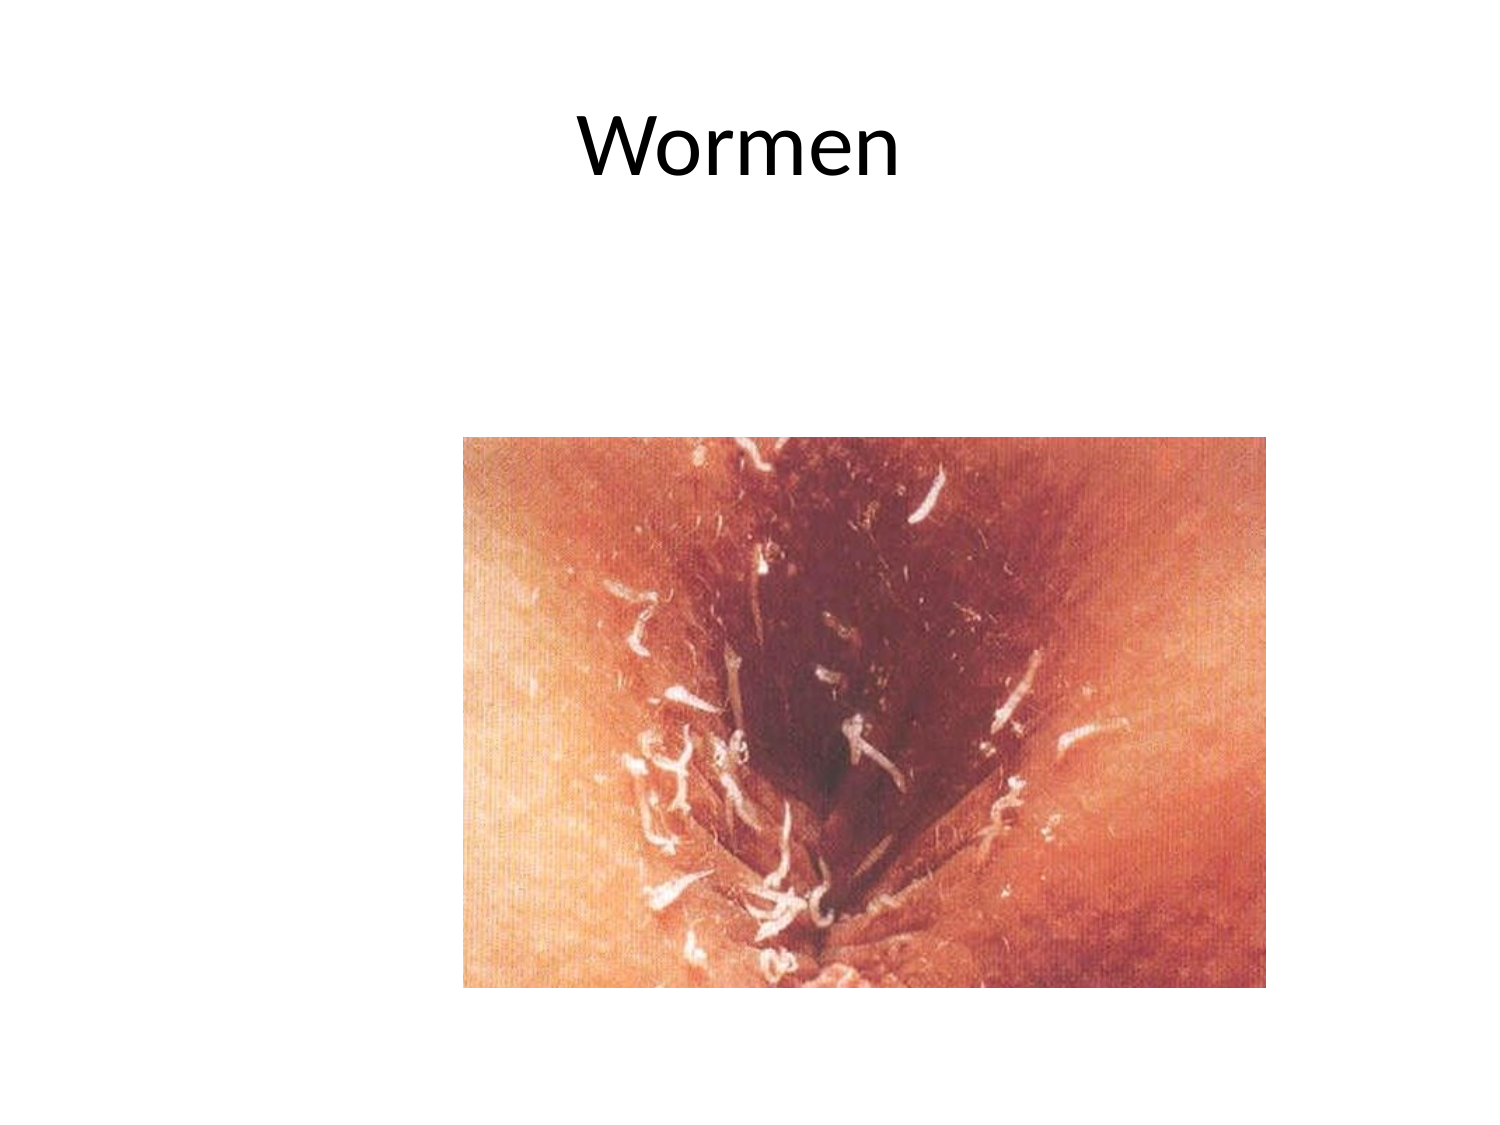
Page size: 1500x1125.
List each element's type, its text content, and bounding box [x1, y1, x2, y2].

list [463, 436, 1266, 988]
title Wormen [75, 45, 1425, 233]
